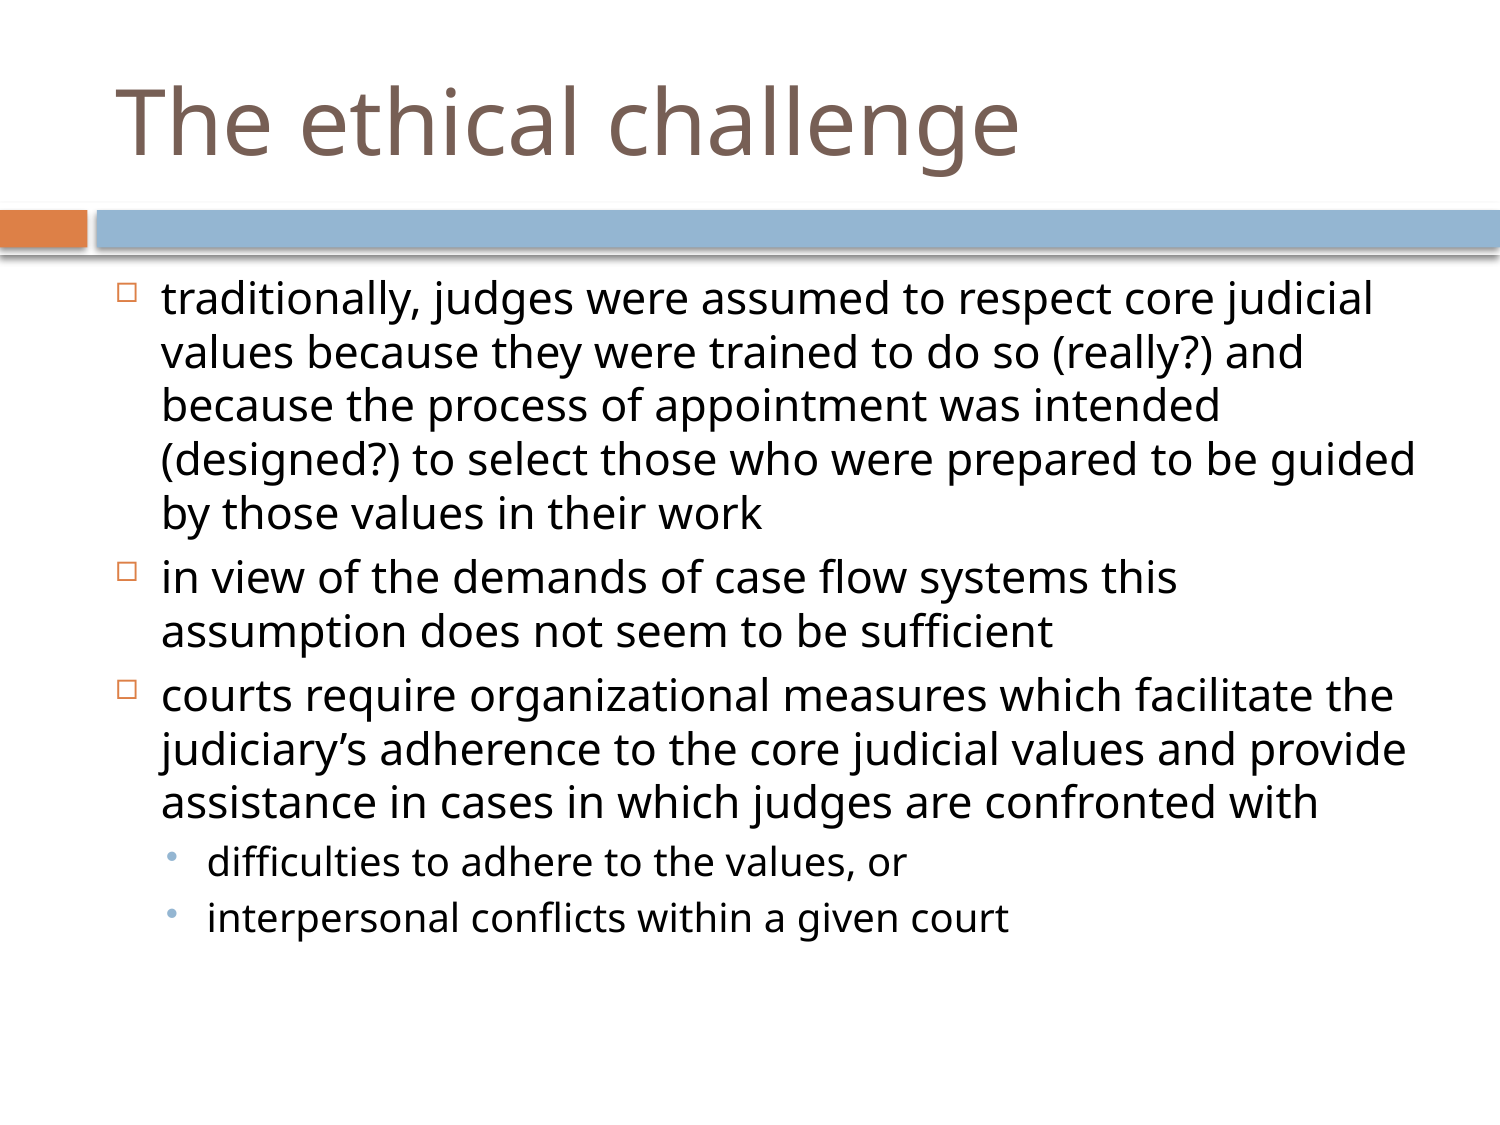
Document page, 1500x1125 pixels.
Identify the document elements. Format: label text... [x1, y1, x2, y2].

list traditionally, judges were assumed to respect core judicial values because they were trained to do so (really?) and because the process of appointment was intended (designed?) to select those who were prepared to be guided by those values in their work in view of the demands of case flow systems this assumption does not seem to be sufficient courts require organizational measures which facilitate the judiciary’s adherence to the core judicial values and provide assistance in cases in which judges are confronted with difficulties to adhere to the values, or interpersonal conflicts within a given court [100, 262, 1438, 1000]
title The ethical challenge [100, 37, 1438, 200]
